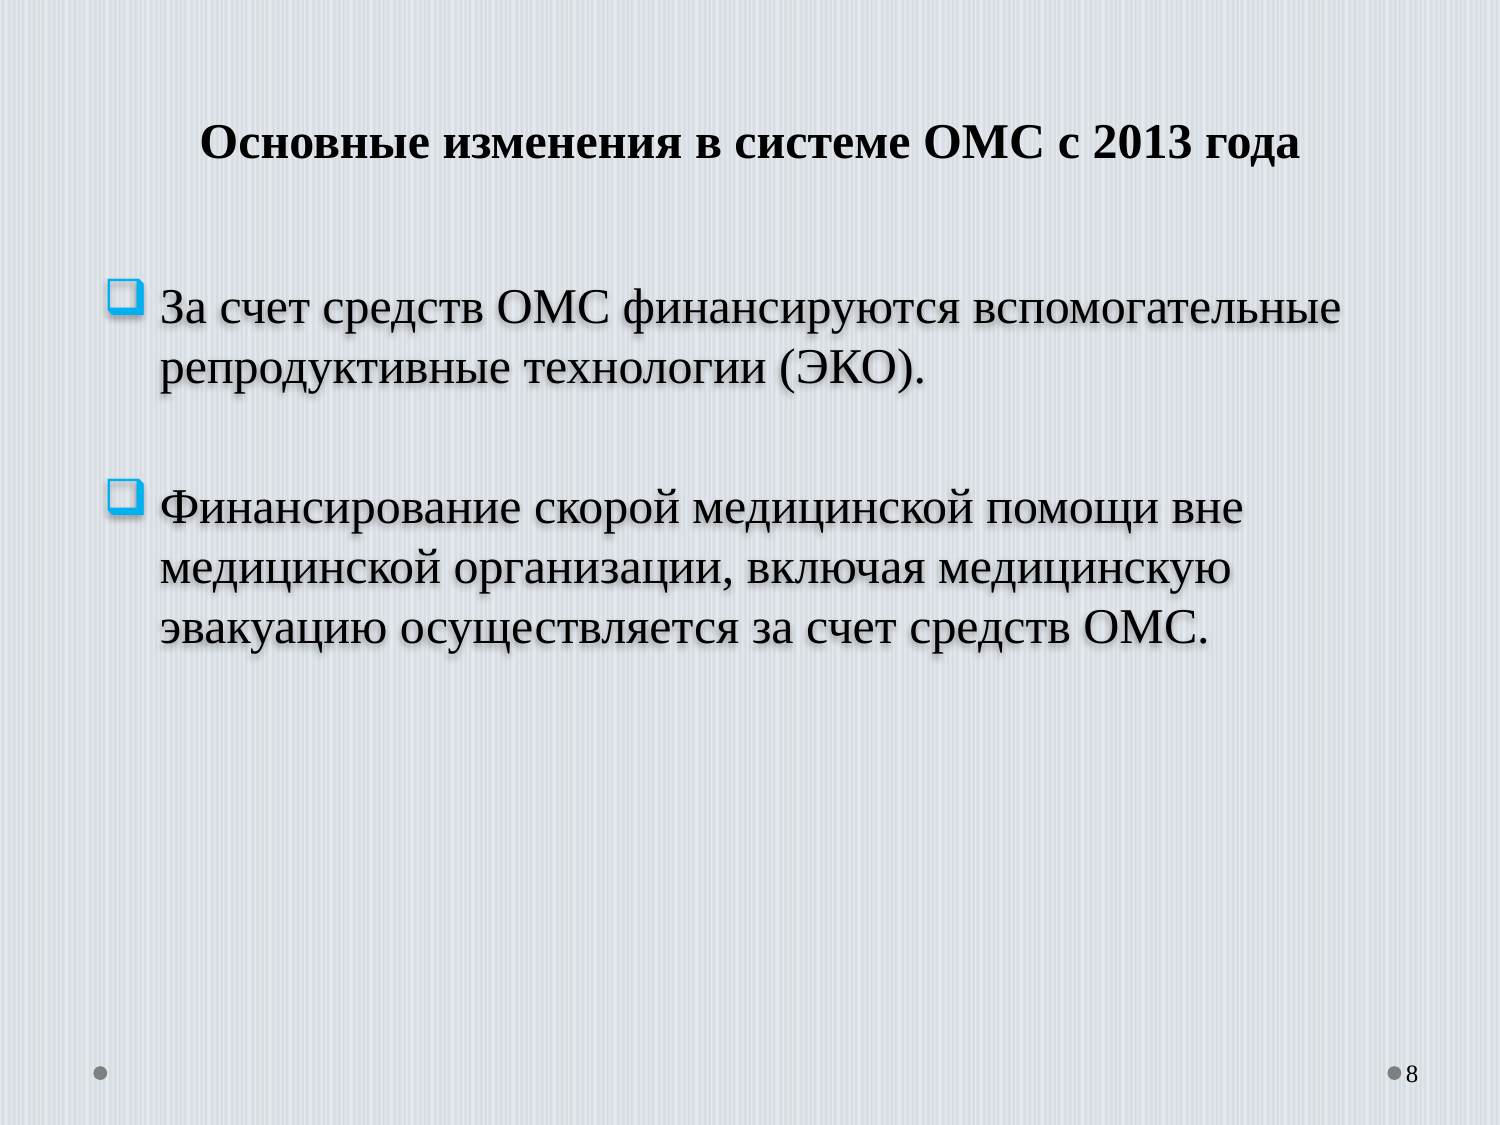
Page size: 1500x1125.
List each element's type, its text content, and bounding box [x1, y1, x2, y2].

list За счет средств ОМС финансируются вспомогательные репродуктивные технологии (ЭКО). Финансирование скорой медицинской помощи вне медицинской организации, включая медицинскую эвакуацию осуществляется за счет средств ОМС. [88, 196, 1389, 1036]
title Основные изменения в системе ОМС с 2013 года [99, 30, 1400, 185]
slide_number 8 [1401, 1042, 1494, 1103]
